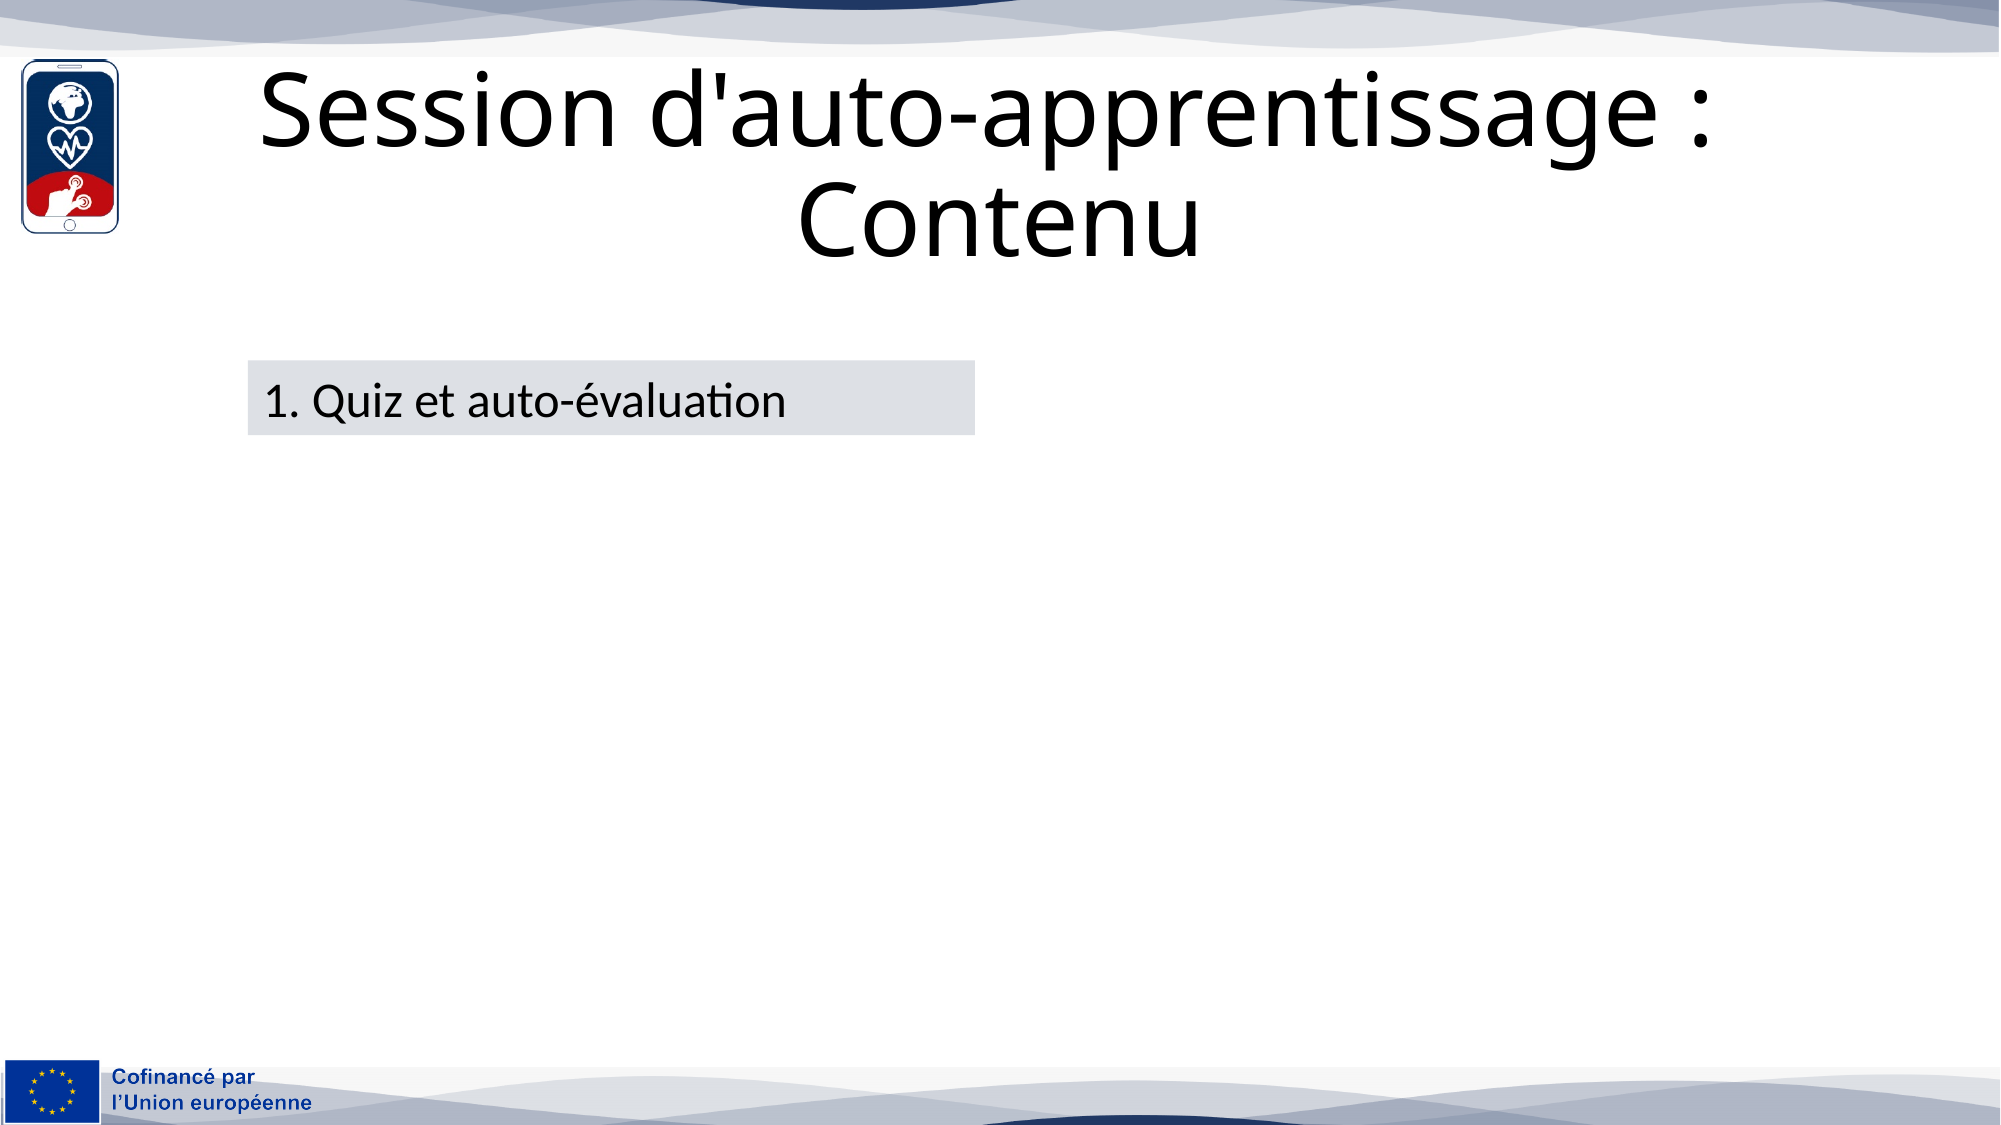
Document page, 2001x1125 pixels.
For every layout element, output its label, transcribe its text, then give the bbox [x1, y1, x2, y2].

picture [0, 0, 1999, 57]
title Session d'auto-apprentissage : Contenu [137, 68, 1863, 278]
picture [21, 59, 119, 234]
picture [0, 1055, 2001, 1125]
text_box 1. Quiz et auto-évaluation [247, 360, 975, 436]
